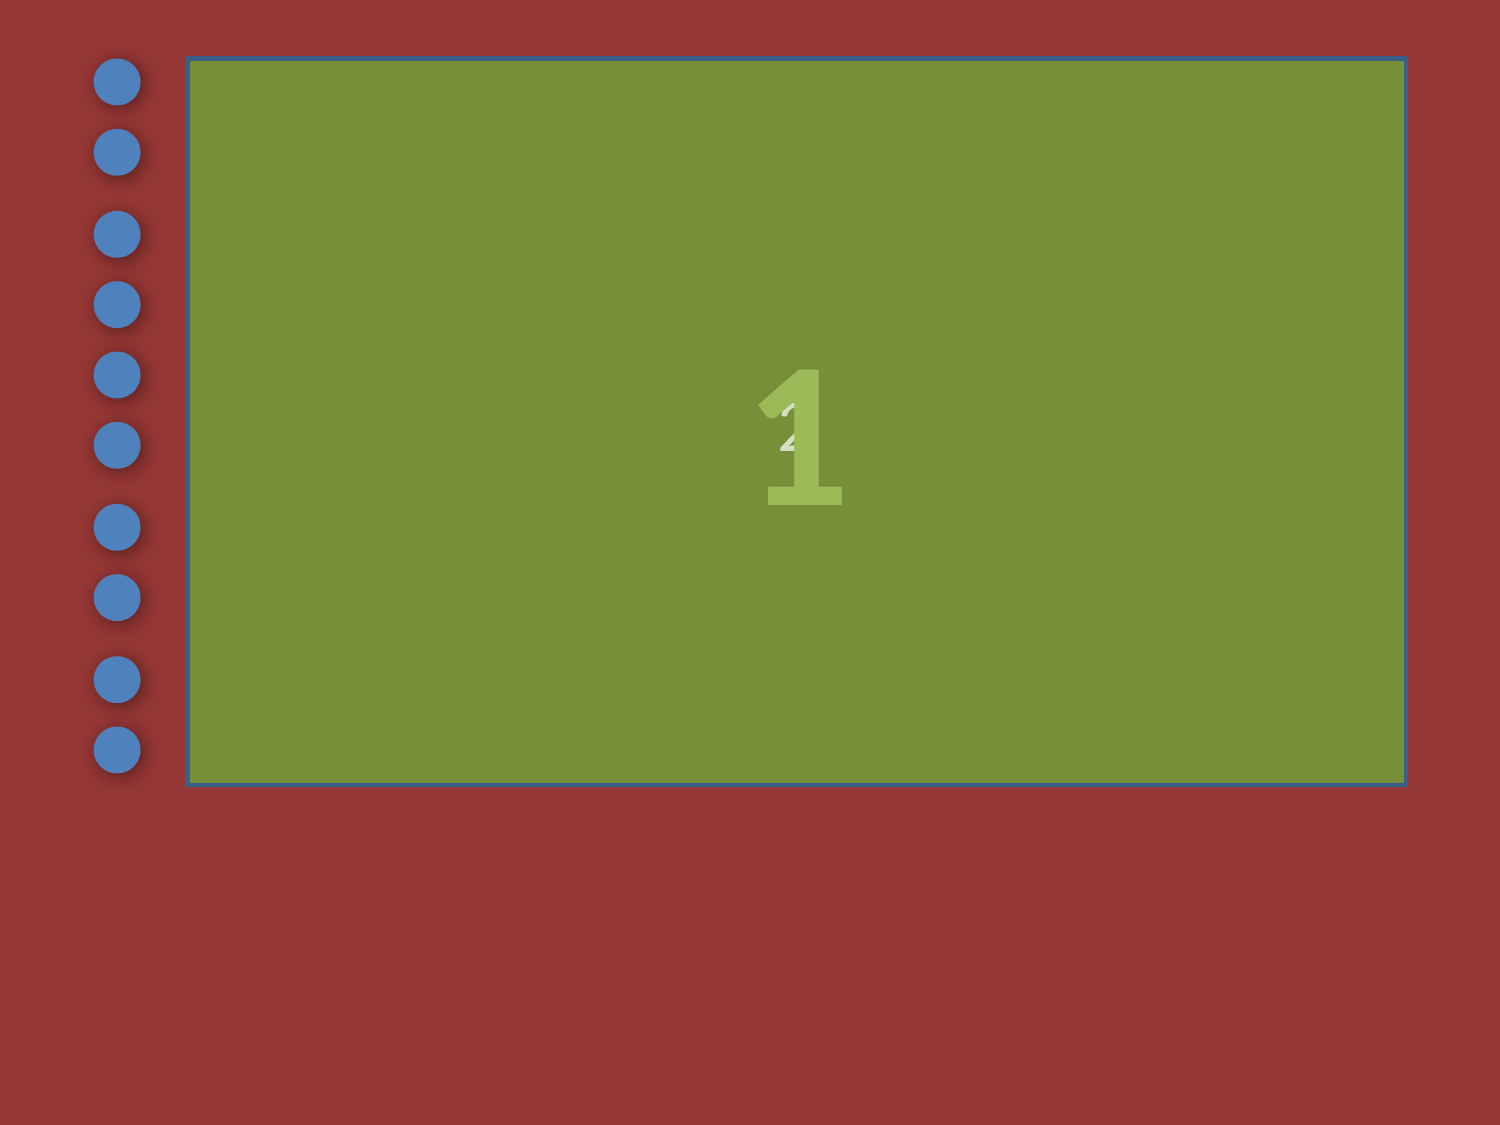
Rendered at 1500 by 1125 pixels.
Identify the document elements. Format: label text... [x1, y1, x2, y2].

text_box [91, 654, 143, 706]
text_box [91, 279, 143, 331]
text_box [91, 126, 143, 178]
text_box [91, 56, 143, 108]
text_box [91, 724, 143, 776]
text_box 1 [185, 56, 1408, 787]
text_box [91, 501, 143, 553]
text_box [91, 208, 143, 260]
text_box [91, 419, 143, 471]
text_box [91, 572, 143, 624]
text_box [91, 349, 143, 401]
